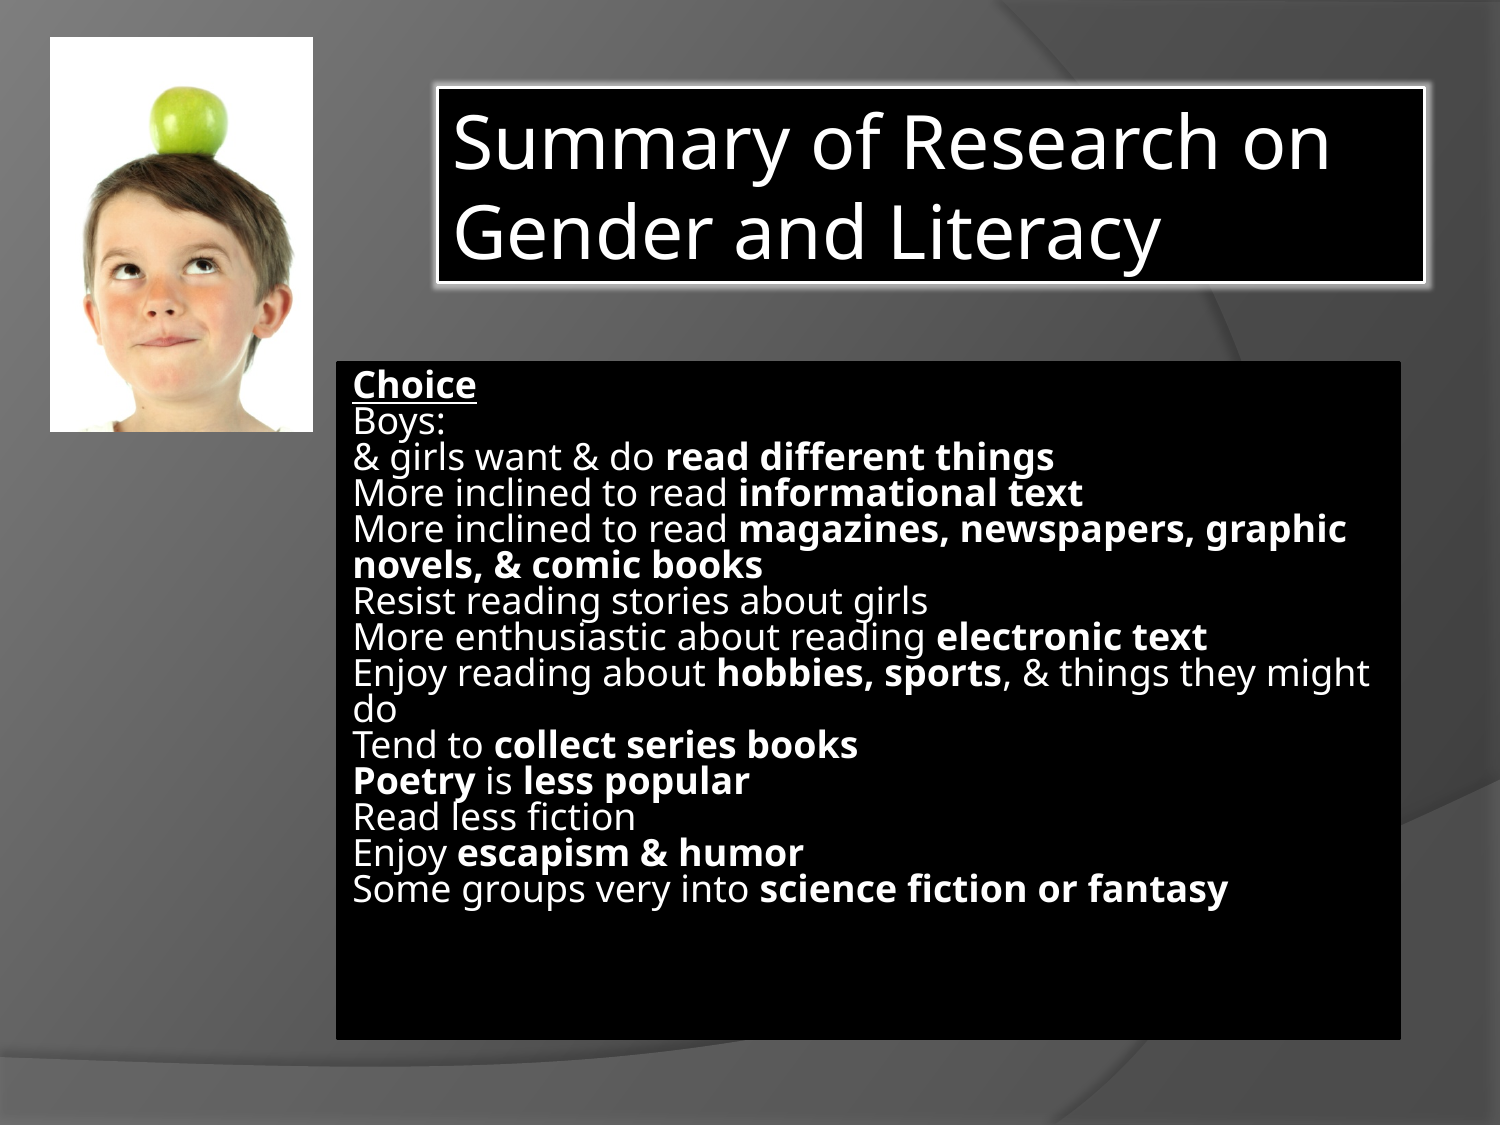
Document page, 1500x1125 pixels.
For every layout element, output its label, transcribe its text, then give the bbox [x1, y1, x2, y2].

picture [49, 37, 314, 432]
text_box Summary of Research on Gender and Literacy [436, 86, 1426, 284]
text_box Choice Boys: & girls want & do read different things More inclined to read informational text More inclined to read magazines, newspapers, graphic novels, & comic books Resist reading stories about girls More enthusiastic about reading electronic text Enjoy reading about hobbies, sports, & things they might do Tend to collect series books Poetry is less popular Read less fiction Enjoy escapism & humor Some groups very into science fiction or fantasy [336, 361, 1401, 1040]
